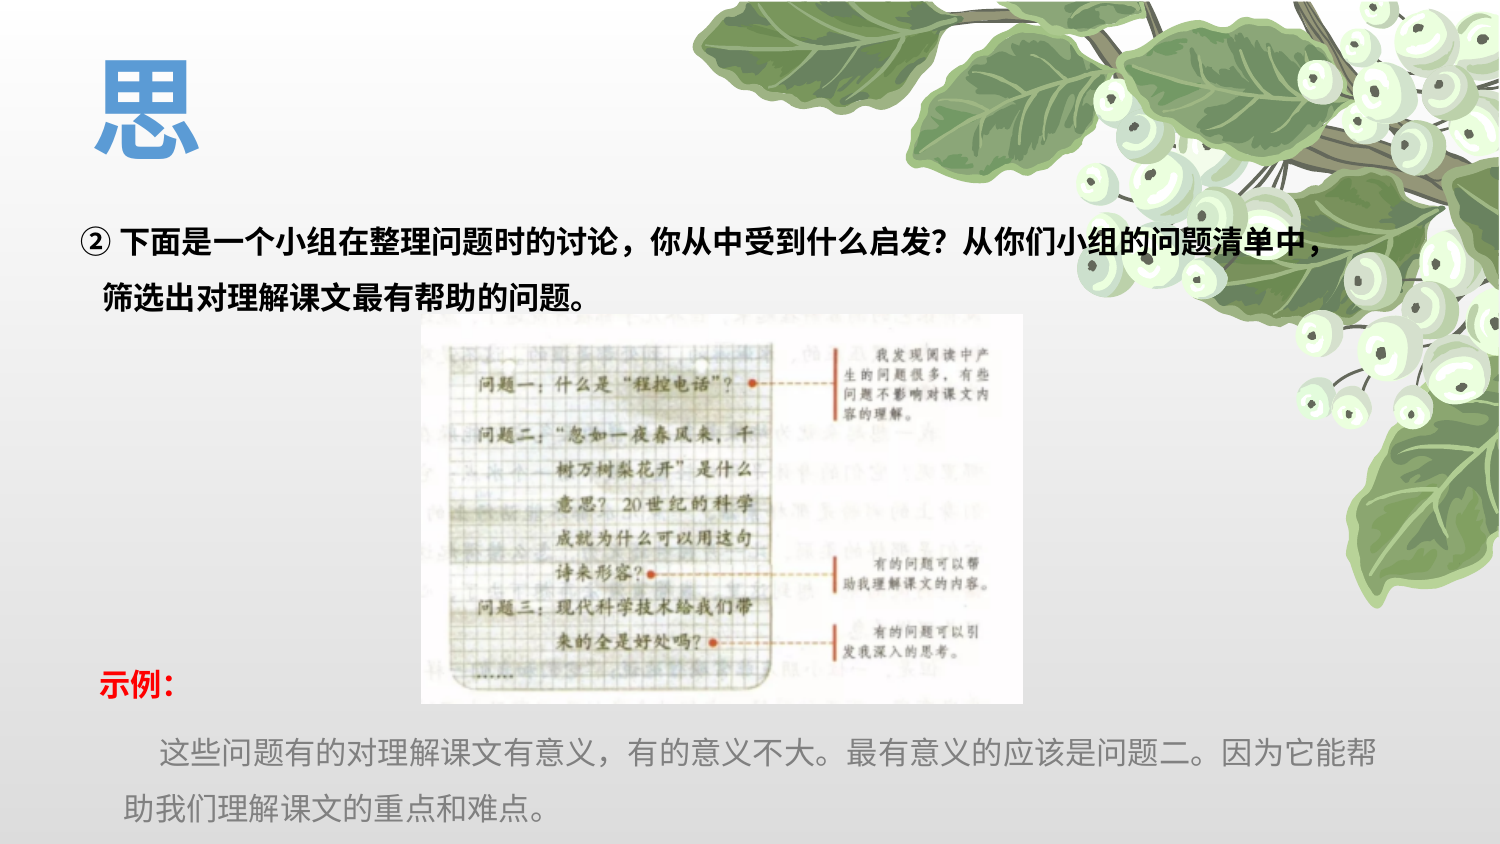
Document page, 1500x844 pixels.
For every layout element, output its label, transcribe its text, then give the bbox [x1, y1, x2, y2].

text_box ②下面是一个小组在整理问题时的讨论，你从中受到什么启发？从你们小组的问题清单中， 筛选出对理解课文最有帮助的问题。 [69, 198, 691, 322]
text_box 这些问题有的对理解课文有意义，有的意义不大。最有意义的应该是问题二。因为它能帮助我们理解课文的重点和难点。 [112, 708, 1411, 833]
picture [421, 0, 1500, 704]
text_box 思 [78, 33, 214, 180]
text_box 示例： [88, 659, 205, 709]
